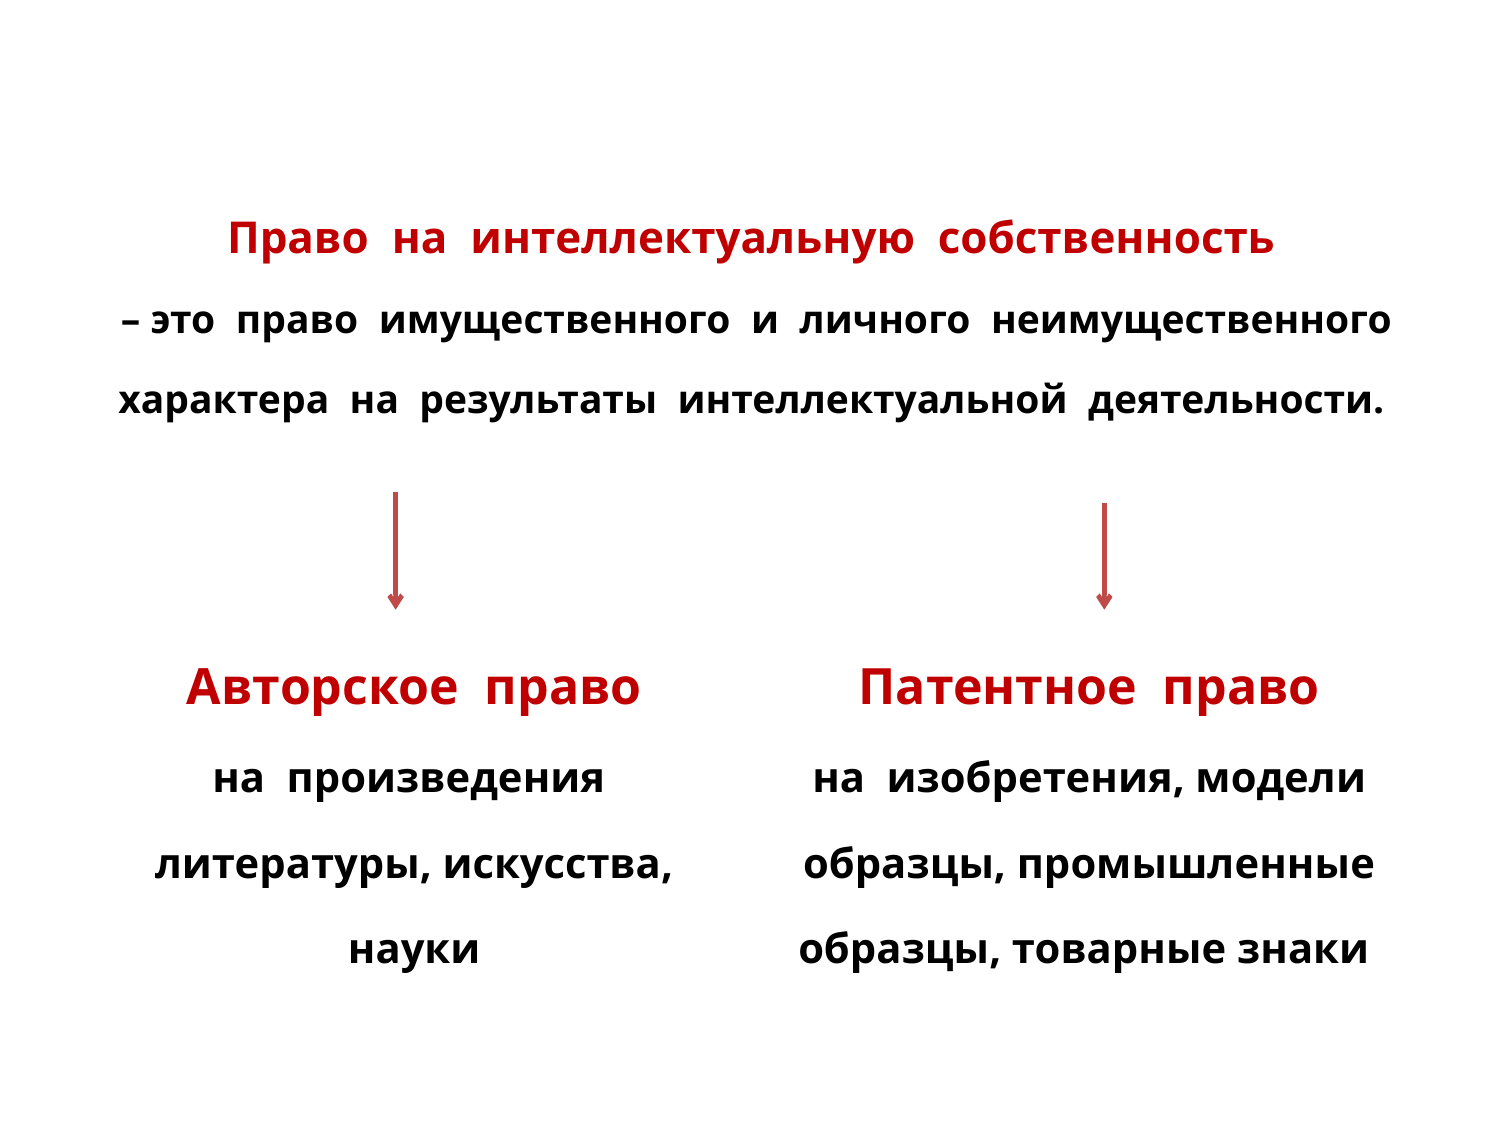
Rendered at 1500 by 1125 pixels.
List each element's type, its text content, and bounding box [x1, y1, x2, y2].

table_header Авторское право на произведения литературы, искусства, науки [77, 610, 752, 1052]
table_header Патентное право на изобретения, модели образцы, промышленные образцы, товарные знаки [752, 610, 1427, 1052]
title Право на интеллектуальную собственность – это право имущественного и личного неимущественного характера на результаты интеллектуальной деятельности. [76, 137, 1427, 504]
